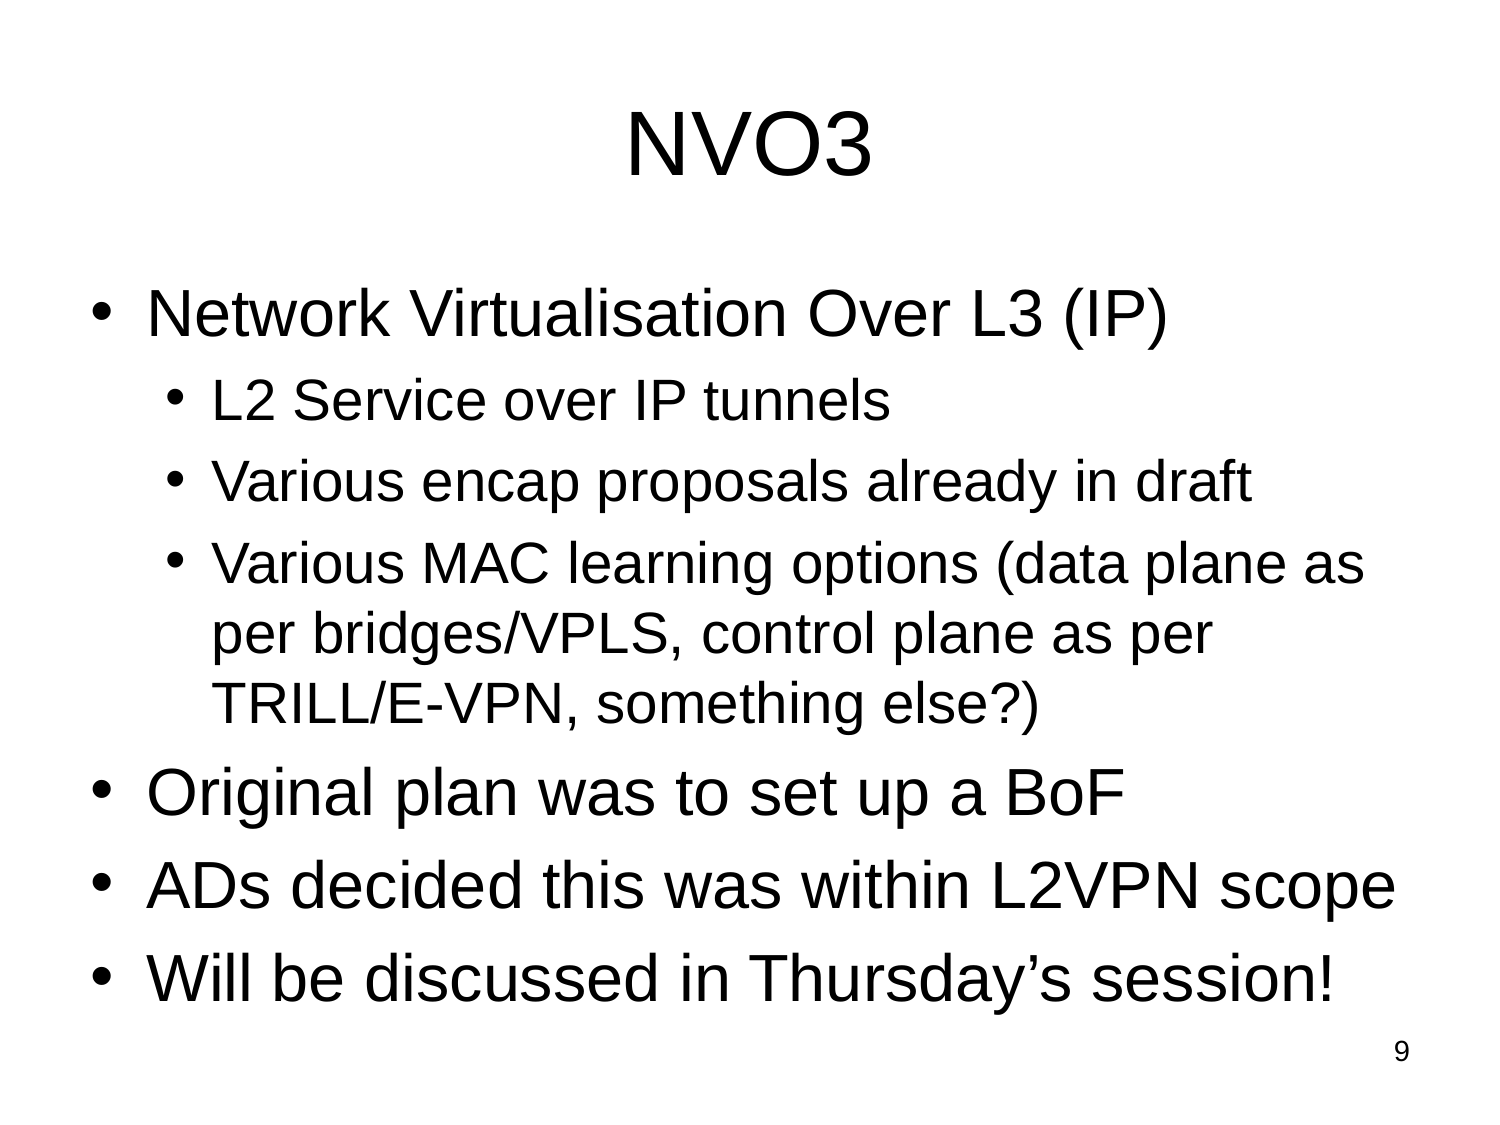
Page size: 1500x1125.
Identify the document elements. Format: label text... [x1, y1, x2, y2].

title NVO3 [74, 44, 1426, 233]
list Network Virtualisation Over L3 (IP) L2 Service over IP tunnels Various encap proposals already in draft Various MAC learning options (data plane as per bridges/VPLS, control plane as per TRILL/E-VPN, something else?) Original plan was to set up a BoF ADs decided this was within L2VPN scope Will be discussed in Thursday’s session! [74, 262, 1463, 1006]
slide_number 9 [1074, 1024, 1426, 1103]
